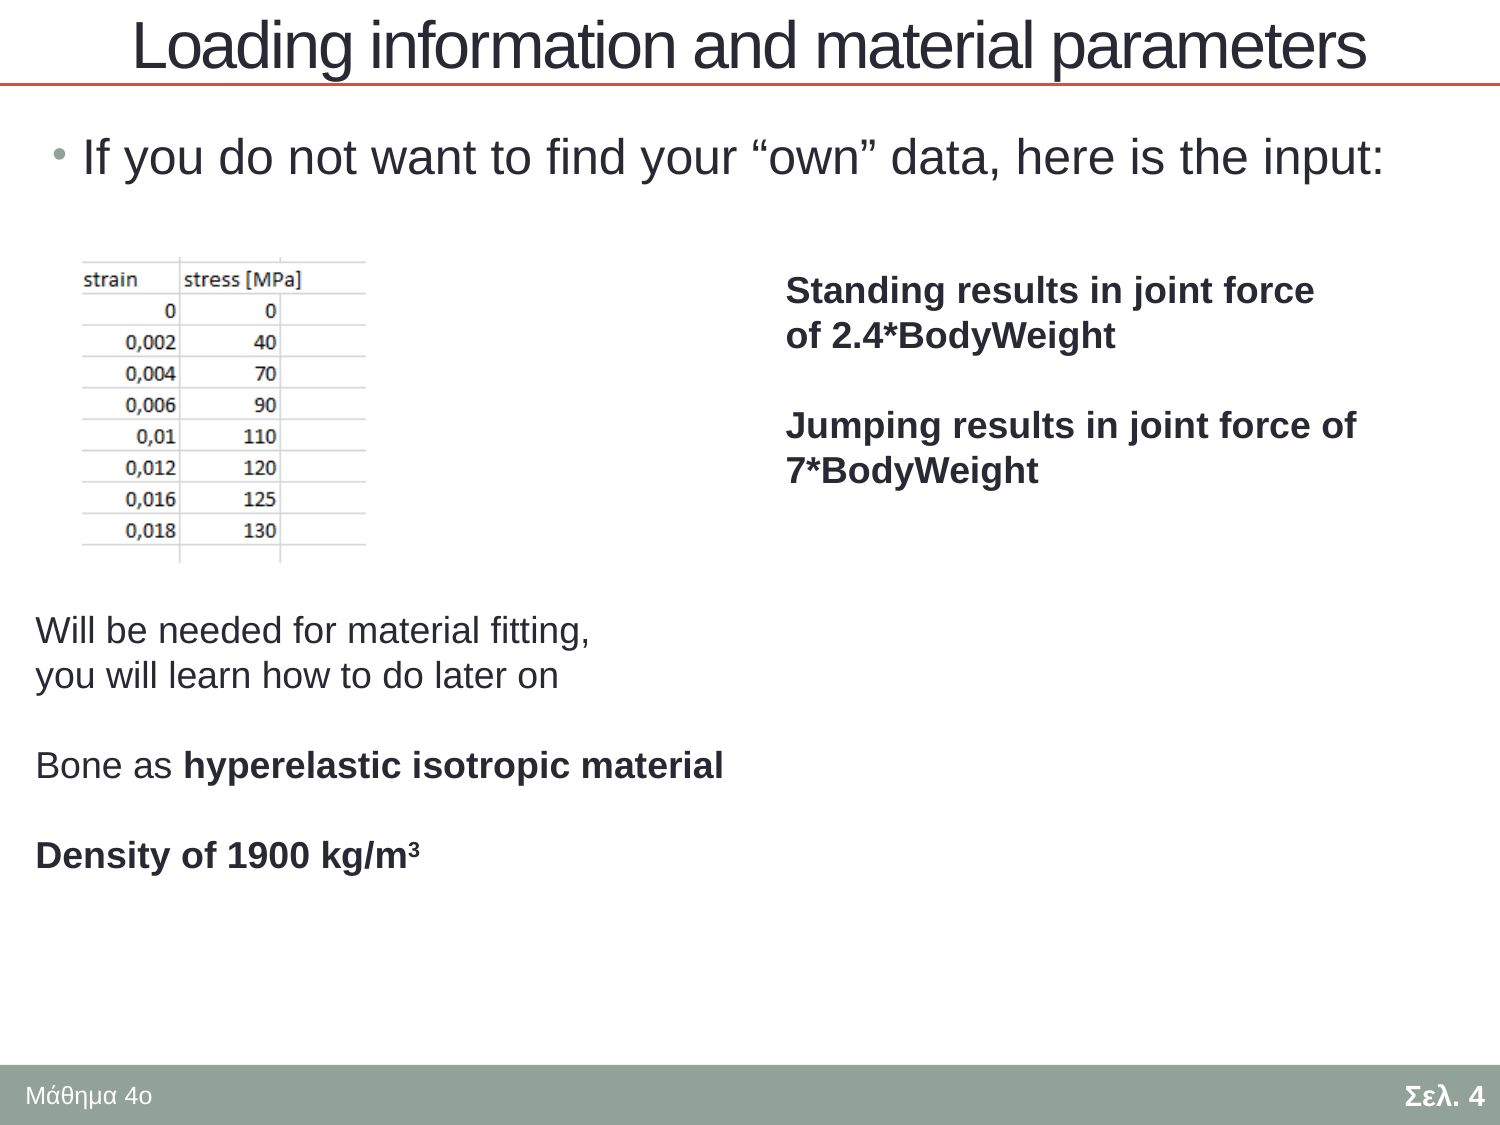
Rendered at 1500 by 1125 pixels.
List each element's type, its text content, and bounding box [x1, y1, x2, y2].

picture [82, 257, 366, 563]
text_box Standing results in joint force of 2.4*BodyWeight Jumping results in joint force of 7*BodyWeight [770, 259, 1373, 499]
title Loading information and material parameters [0, 0, 1500, 85]
slide_number Σελ. 4 [1250, 1068, 1500, 1122]
list If you do not want to find your “own” data, here is the input: [37, 116, 1454, 917]
text_box Will be needed for material fitting, you will learn how to do later on Bone as hyperelastic isotropic material Density of 1900 kg/m3 [20, 599, 740, 884]
